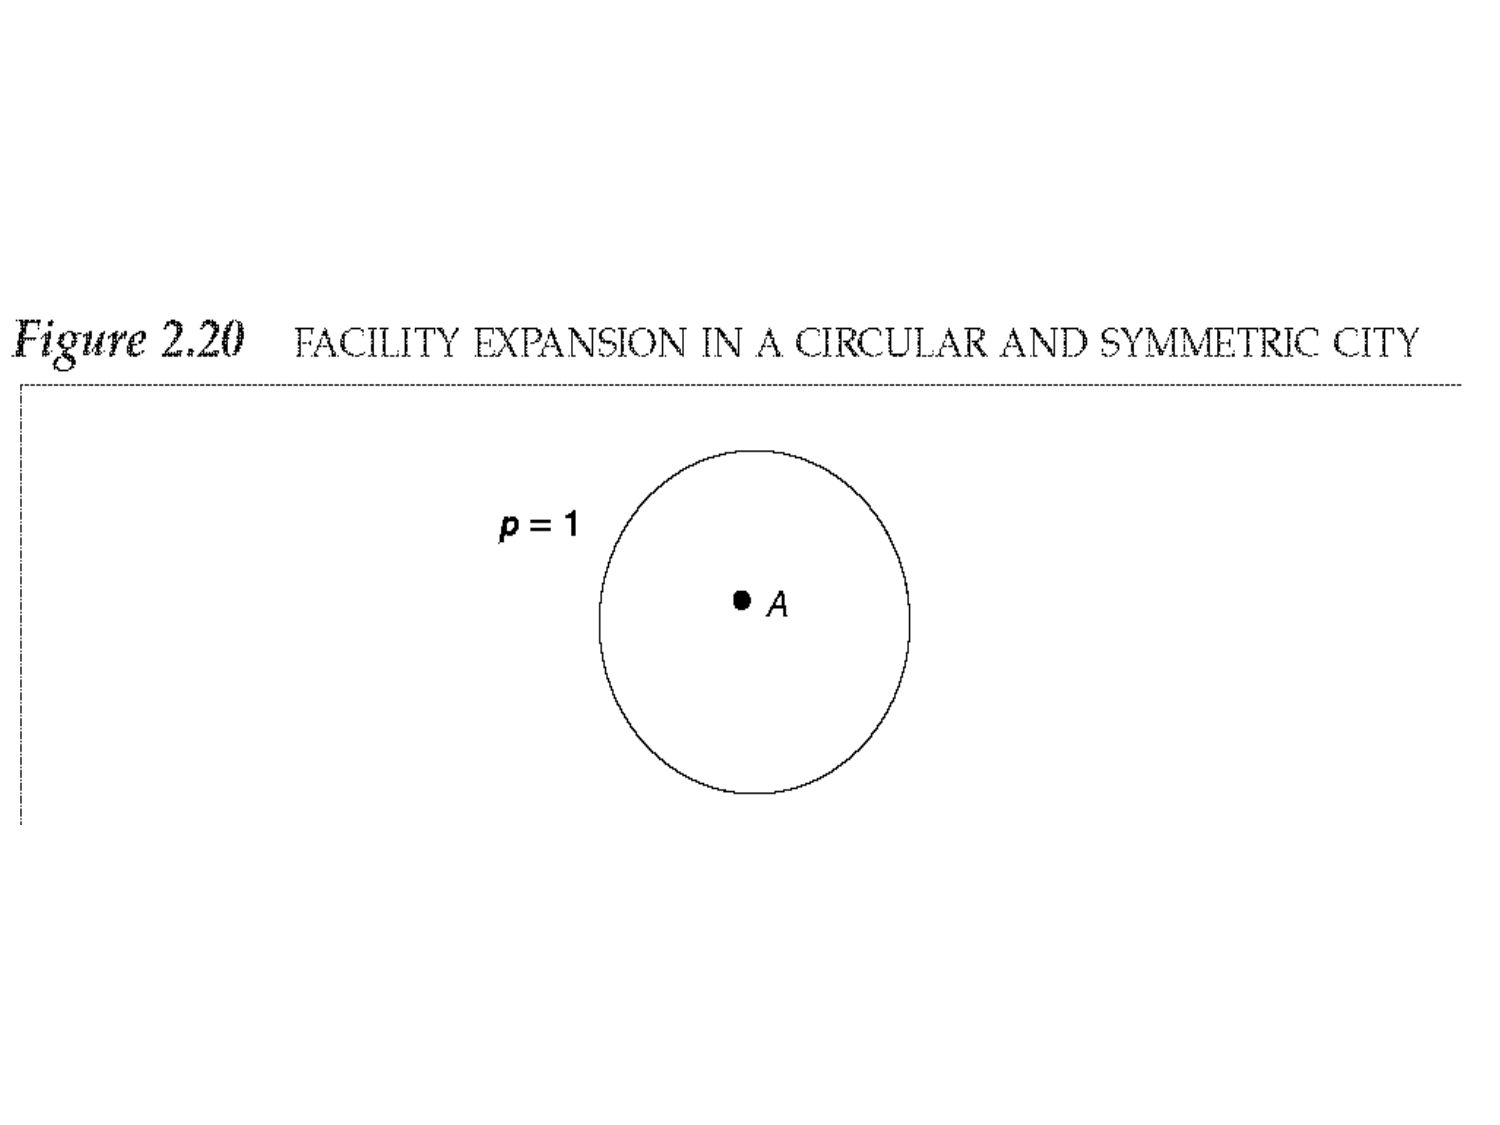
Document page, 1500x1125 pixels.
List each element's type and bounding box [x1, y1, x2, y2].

picture [0, 299, 1463, 826]
